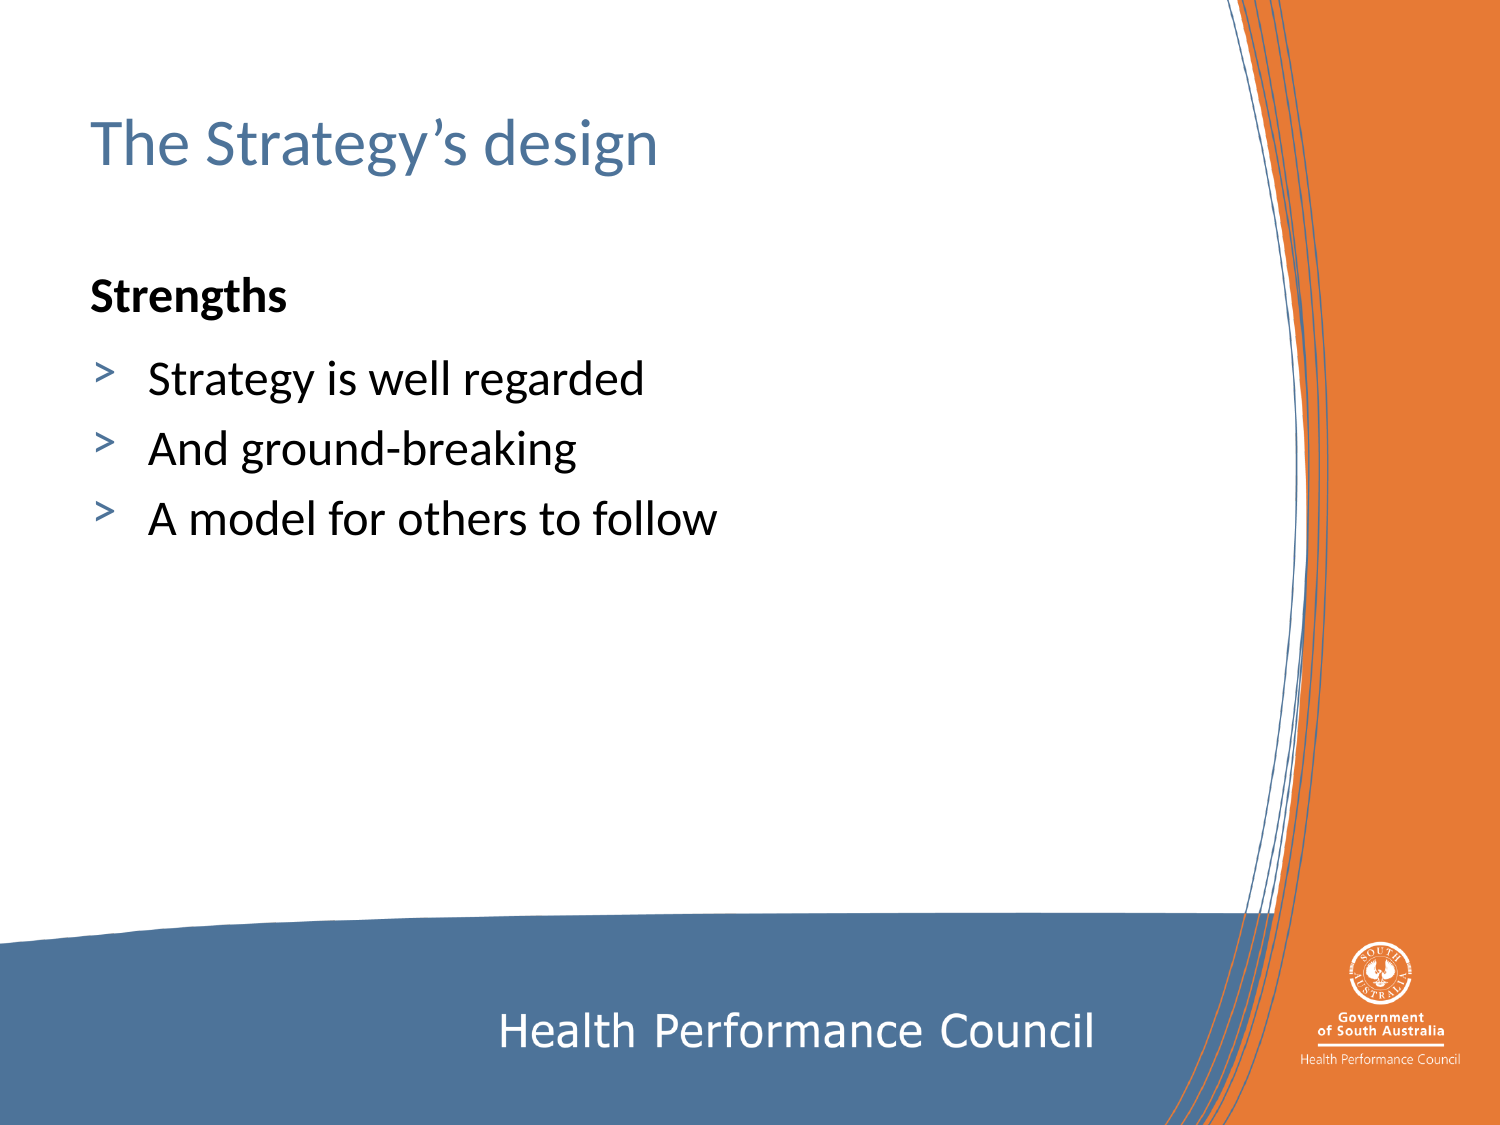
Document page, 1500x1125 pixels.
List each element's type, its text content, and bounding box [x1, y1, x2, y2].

list Strengths [75, 255, 1258, 327]
list Strategy is well regarded And ground-breaking A model for others to follow [76, 338, 1235, 906]
title The Strategy’s design [75, 45, 1103, 233]
picture [0, 0, 1500, 1125]
